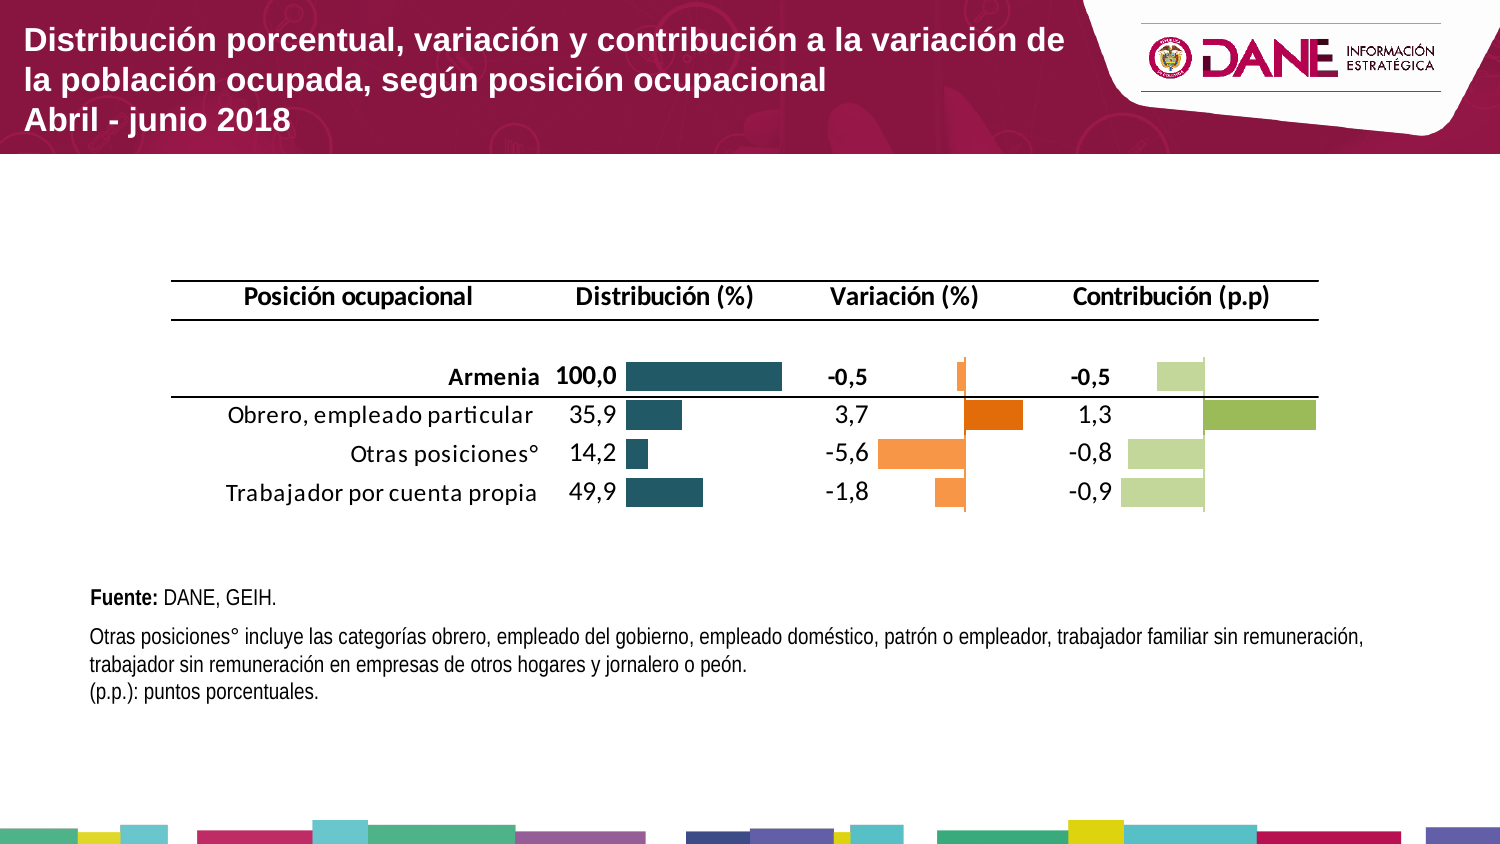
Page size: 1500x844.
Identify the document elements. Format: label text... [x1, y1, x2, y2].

picture [1081, 148, 1500, 154]
picture [1139, 15, 1442, 101]
picture [170, 279, 1322, 515]
text_box Otras posiciones° incluye las categorías obrero, empleado del gobierno, empleado doméstico, patrón o empleador, trabajador familiar sin remuneración, trabajador sin remuneración en empresas de otros hogares y jornalero o peón. (p.p.): puntos porcentuales. [77, 614, 1424, 740]
text_box Fuente: DANE, GEIH. [78, 575, 298, 614]
text_box Distribución porcentual, variación y contribución a la variación de la población ocupada, según posición ocupacional Abril - junio 2018 [0, 2, 1081, 154]
picture [0, 820, 1500, 844]
